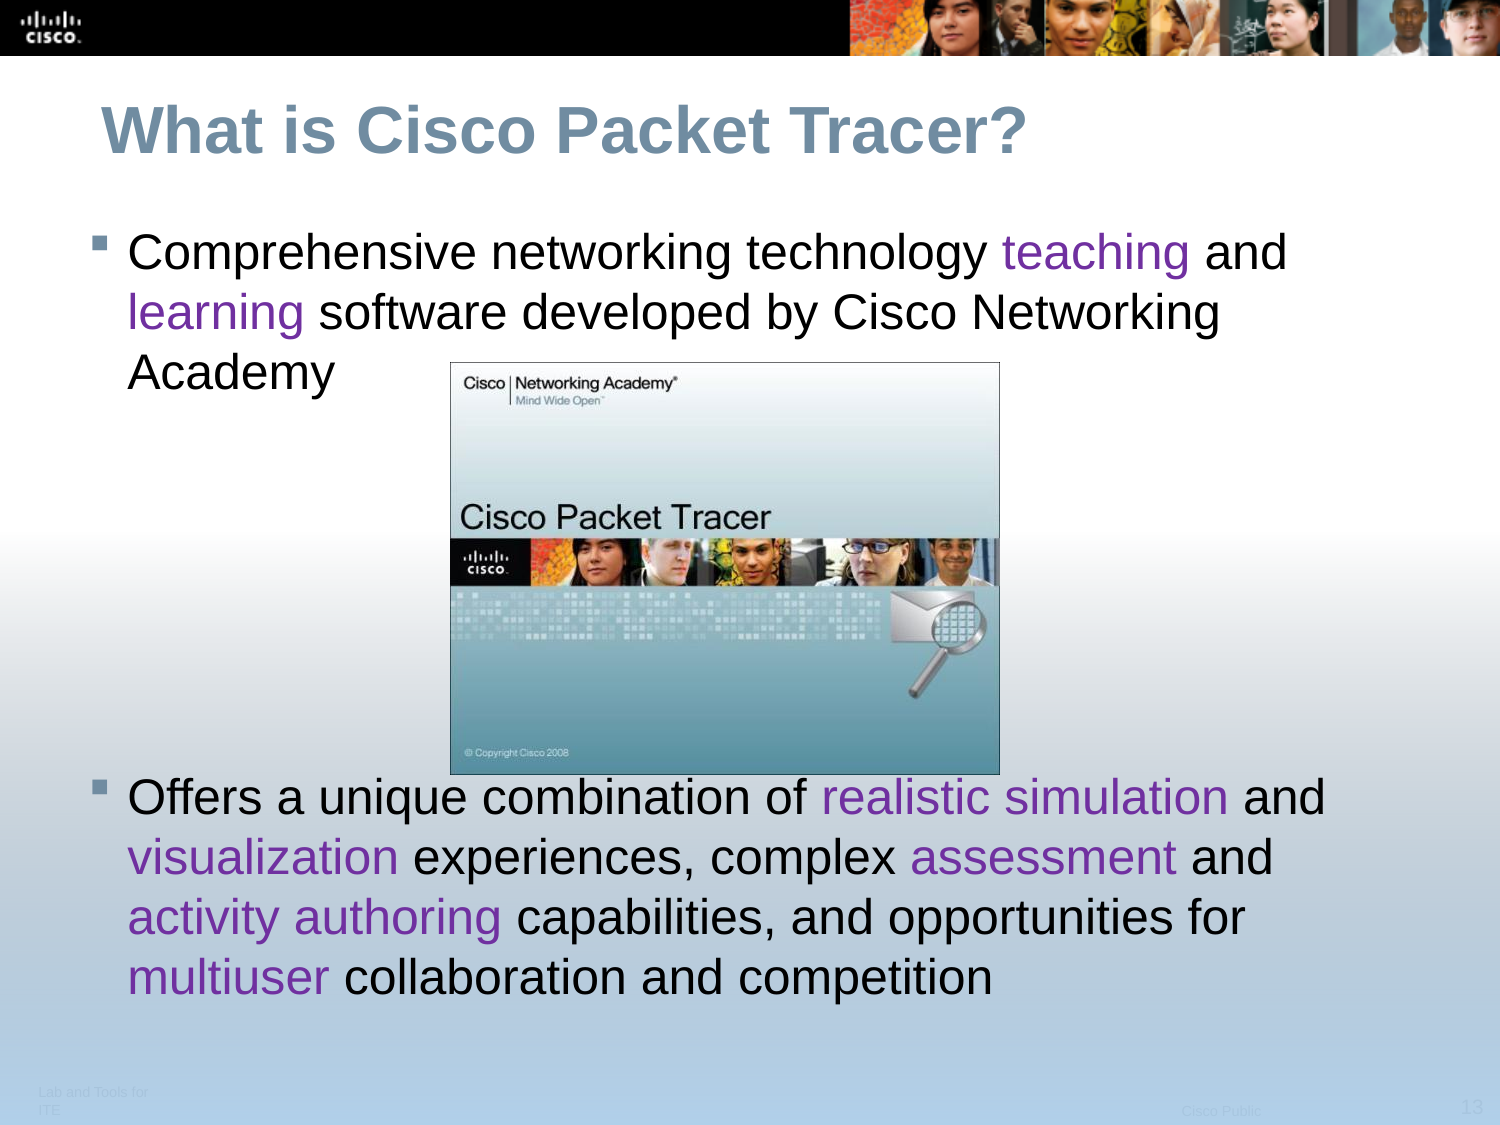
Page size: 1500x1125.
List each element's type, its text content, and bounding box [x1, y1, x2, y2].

picture [449, 362, 1001, 776]
picture [0, 0, 1500, 56]
title What is Cisco Packet Tracer? [87, 62, 1424, 176]
text_box [0, 531, 1500, 1125]
text_box Comprehensive networking technology teaching and learning software developed by Cisco Networking Academy Offers a unique combination of realistic simulation and visualization experiences, complex assessment and activity authoring capabilities, and opportunities for multiuser collaboration and competition [74, 212, 1425, 1050]
